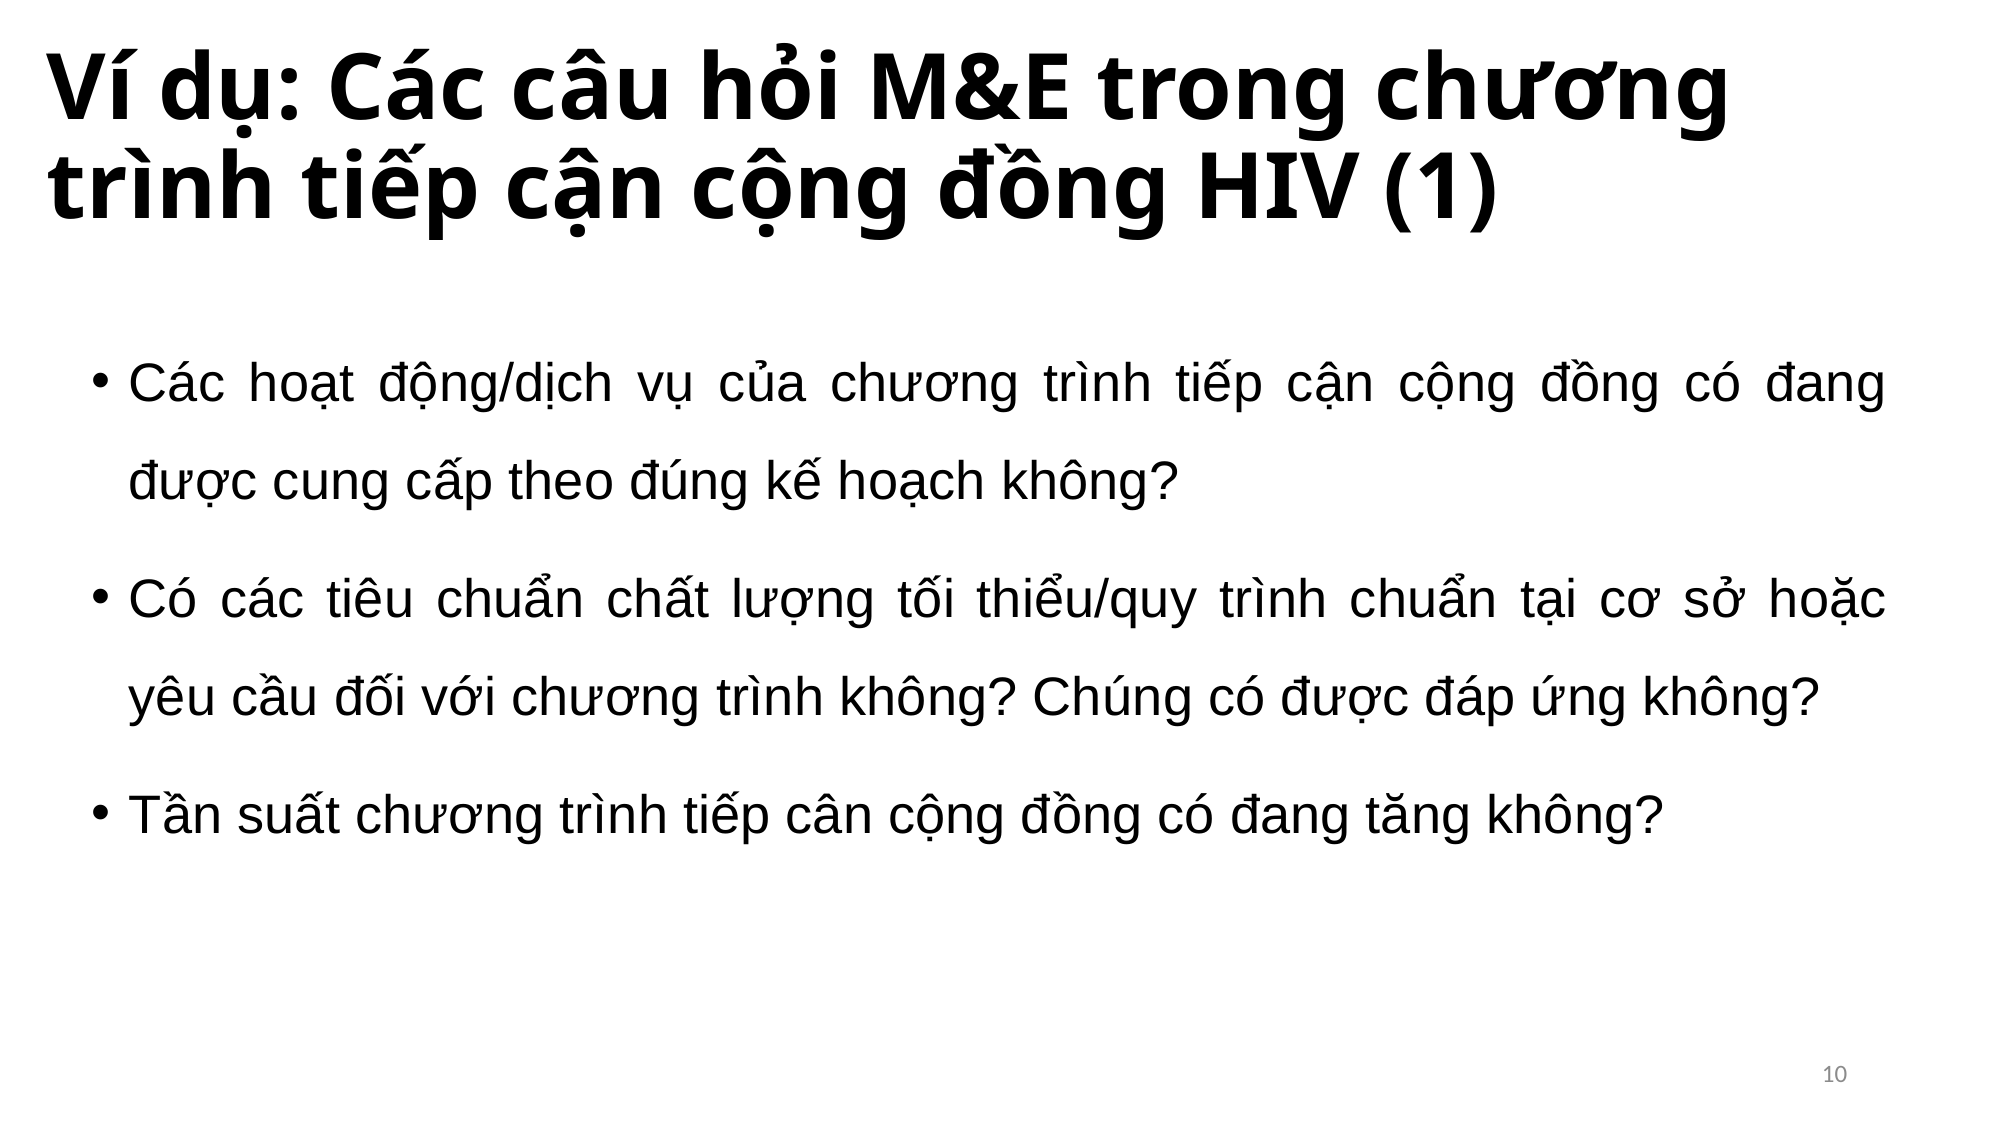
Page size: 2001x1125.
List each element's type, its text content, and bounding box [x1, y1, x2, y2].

slide_number 10 [1412, 1042, 1863, 1103]
title Ví dụ: Các câu hỏi M&E trong chương trình tiếp cận cộng đồng HIV (1) [31, 30, 1982, 249]
list Các hoạt động/dịch vụ của chương trình tiếp cận cộng đồng có đang được cung cấp theo đúng kế hoạch không? Có các tiêu chuẩn chất lượng tối thiểu/quy trình chuẩn tại cơ sở hoặc yêu cầu đối với chương trình không? Chúng có được đáp ứng không? Tần suất chương trình tiếp cân cộng đồng có đang tăng không? [76, 307, 1902, 1093]
